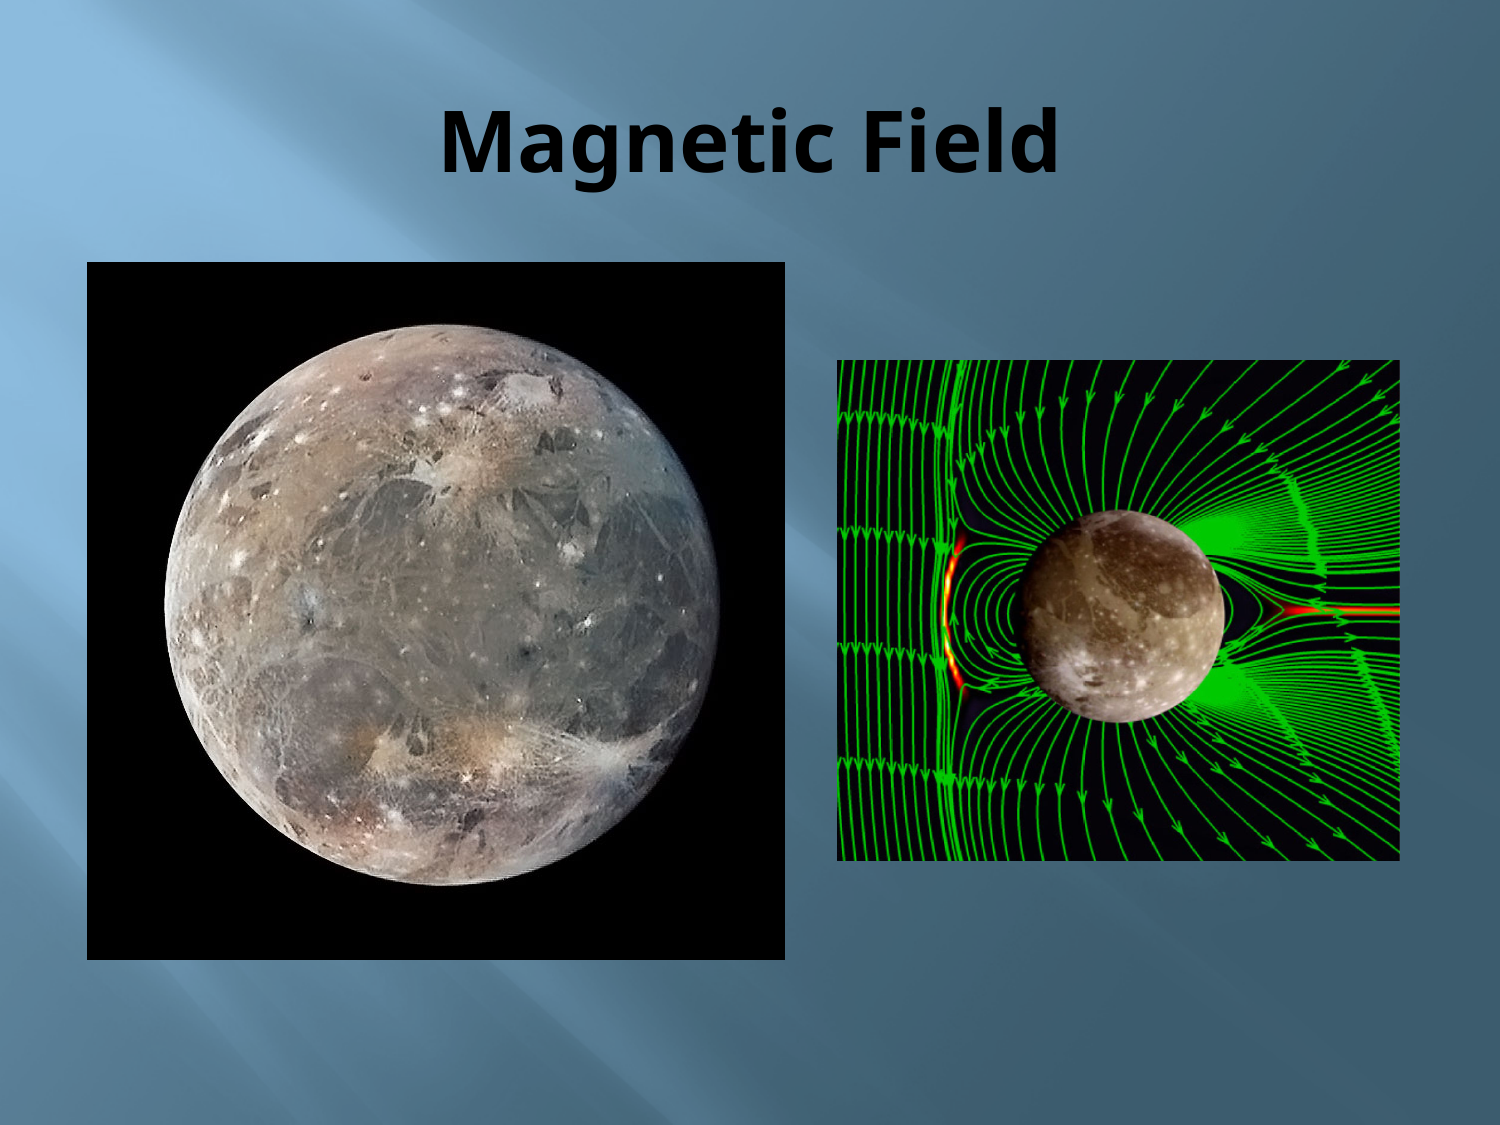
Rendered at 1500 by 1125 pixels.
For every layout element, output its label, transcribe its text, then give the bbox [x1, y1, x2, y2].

title Magnetic Field [75, 45, 1425, 233]
picture [87, 262, 785, 960]
picture [837, 360, 1401, 862]
